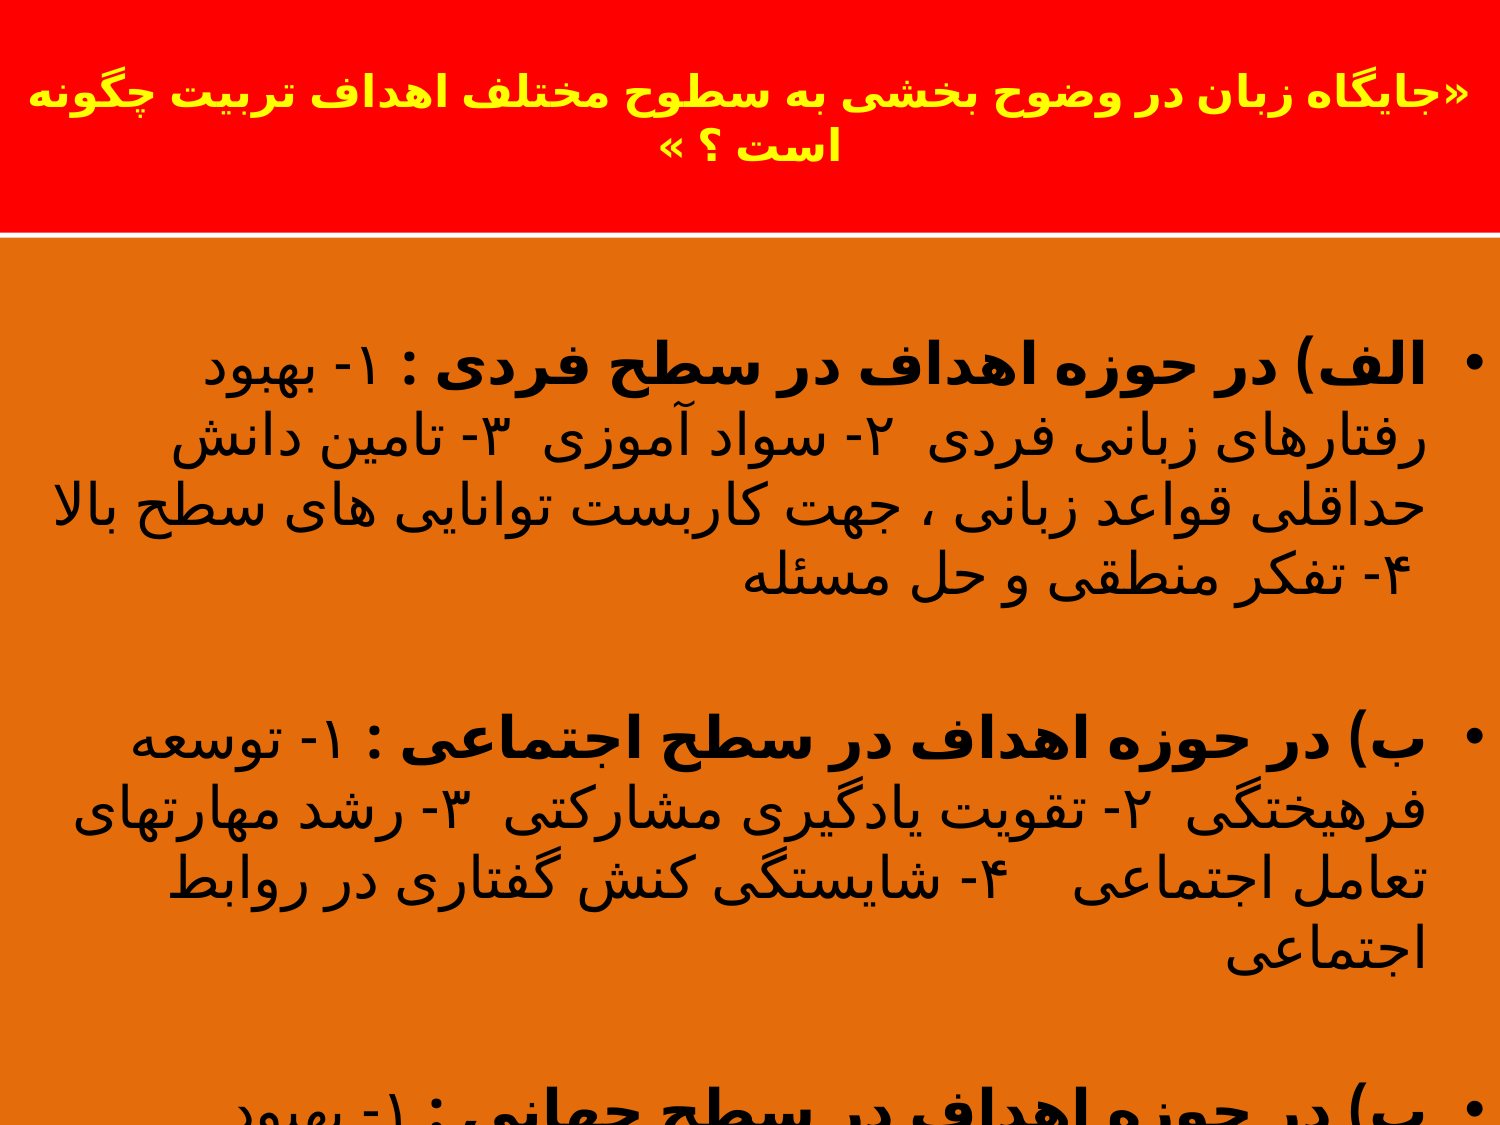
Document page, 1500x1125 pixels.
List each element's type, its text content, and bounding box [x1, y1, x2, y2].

title «جایگاه زبان در وضوح بخشی به سطوح مختلف اهداف تربیت چگونه است ؟ » [0, 0, 1500, 233]
list الف) در حوزه اهداف در سطح فردی : ۱- بهبود رفتارهای زبانی فردی ۲- سواد آموزی ۳- تامین دانش حداقلی قواعد زبانی ، جهت کاربست توانایی های سطح بالا ۴- تفکر منطقی و حل مسئله ب) در حوزه اهداف در سطح اجتماعی : ۱- توسعه فرهیختگی ۲- تقویت یادگیری مشارکتی ۳- رشد مهارتهای تعامل اجتماعی ۴- شایستگی کنش گفتاری در روابط اجتماعی پ) در حوزه اهداف در سطح جهانی : ۱- بهبود رفتارهای سطح بالا زبانی در شرایط جهانی شدن ۲- برقراری ارتباط مطلوب با سایر فرهنگ ها [0, 237, 1500, 1125]
